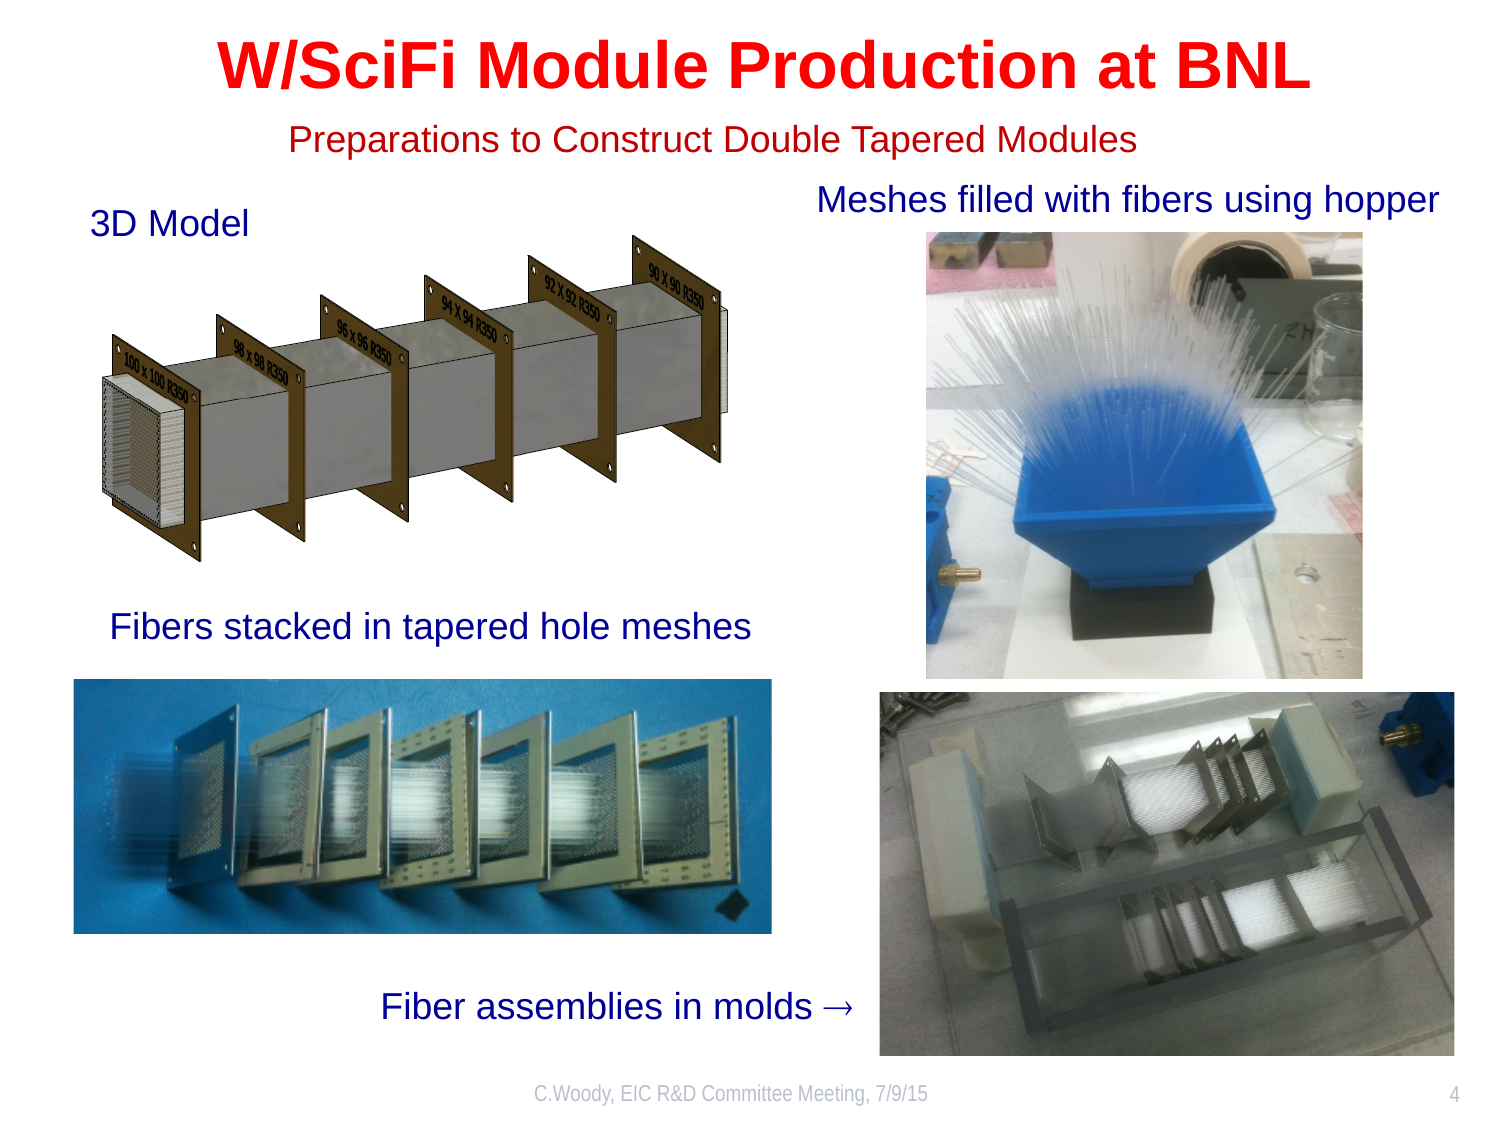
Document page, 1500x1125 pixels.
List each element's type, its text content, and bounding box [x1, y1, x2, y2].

picture [271, 924, 281, 935]
picture [88, 229, 739, 568]
picture [920, 232, 1368, 679]
text_box Fiber assemblies in molds  [365, 974, 869, 1035]
picture [879, 692, 1455, 1056]
text_box Meshes filled with fibers using hopper [793, 167, 1463, 228]
text_box Preparations to Construct Double Tapered Modules [273, 107, 1292, 167]
footer C.Woody, EIC R&D Committee Meeting, 7/9/15 [450, 1072, 1013, 1113]
slide_number 4 [1125, 1074, 1475, 1113]
text_box Fibers stacked in tapered hole meshes [94, 594, 767, 655]
text_box 3D Model [74, 191, 265, 251]
picture [73, 678, 772, 935]
title W/SciFi Module Production at BNL [90, 1, 1441, 122]
